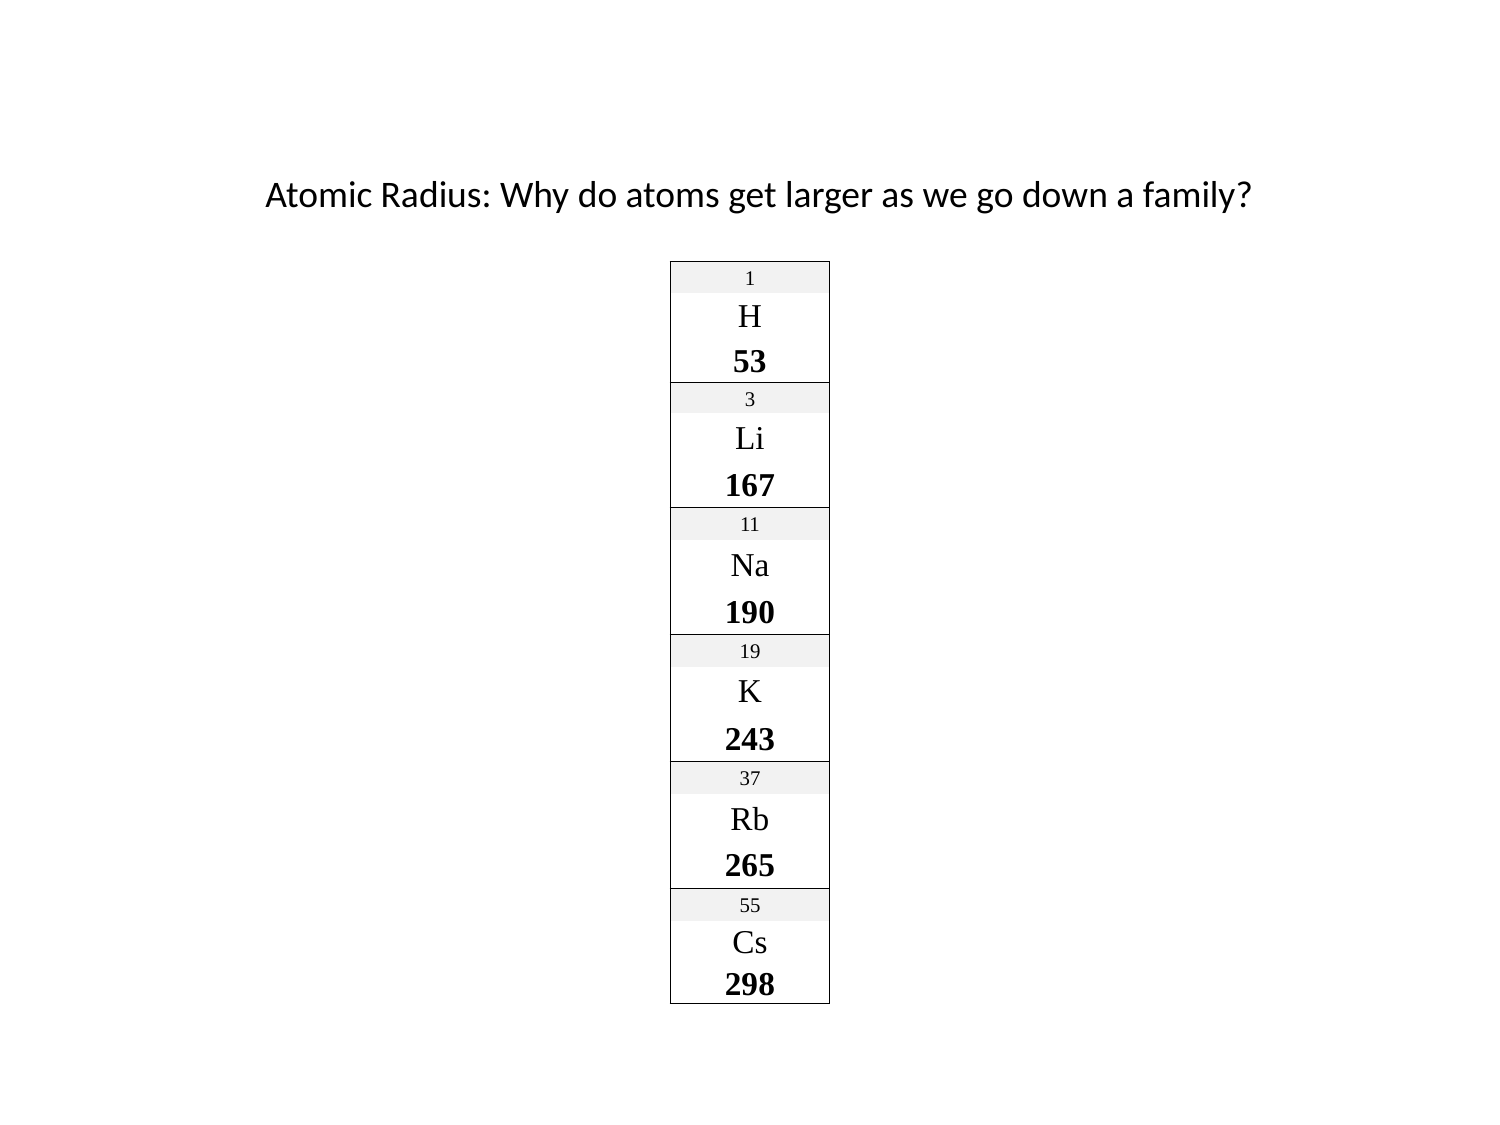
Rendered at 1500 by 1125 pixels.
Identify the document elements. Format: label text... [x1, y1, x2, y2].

table_cell K [671, 667, 829, 714]
table_cell 37 [671, 762, 829, 794]
table_cell 190 [671, 587, 829, 634]
table_cell 55 [671, 889, 829, 921]
table_cell 167 [671, 460, 829, 507]
table_cell Na [671, 540, 829, 587]
table_header 1 [671, 262, 829, 293]
table_cell Li [671, 413, 829, 460]
table_cell 298 [671, 962, 829, 1003]
table_cell Cs [671, 921, 829, 962]
table_cell 265 [671, 841, 829, 888]
table_cell 11 [671, 508, 829, 540]
table_cell 3 [671, 383, 829, 413]
table_cell Rb [671, 794, 829, 841]
text_box Atomic Radius: Why do atoms get larger as we go down a family? [250, 162, 1270, 223]
table_cell 53 [671, 338, 829, 382]
table_cell 243 [671, 714, 829, 761]
table_cell 19 [671, 635, 829, 667]
table_cell H [671, 293, 829, 338]
